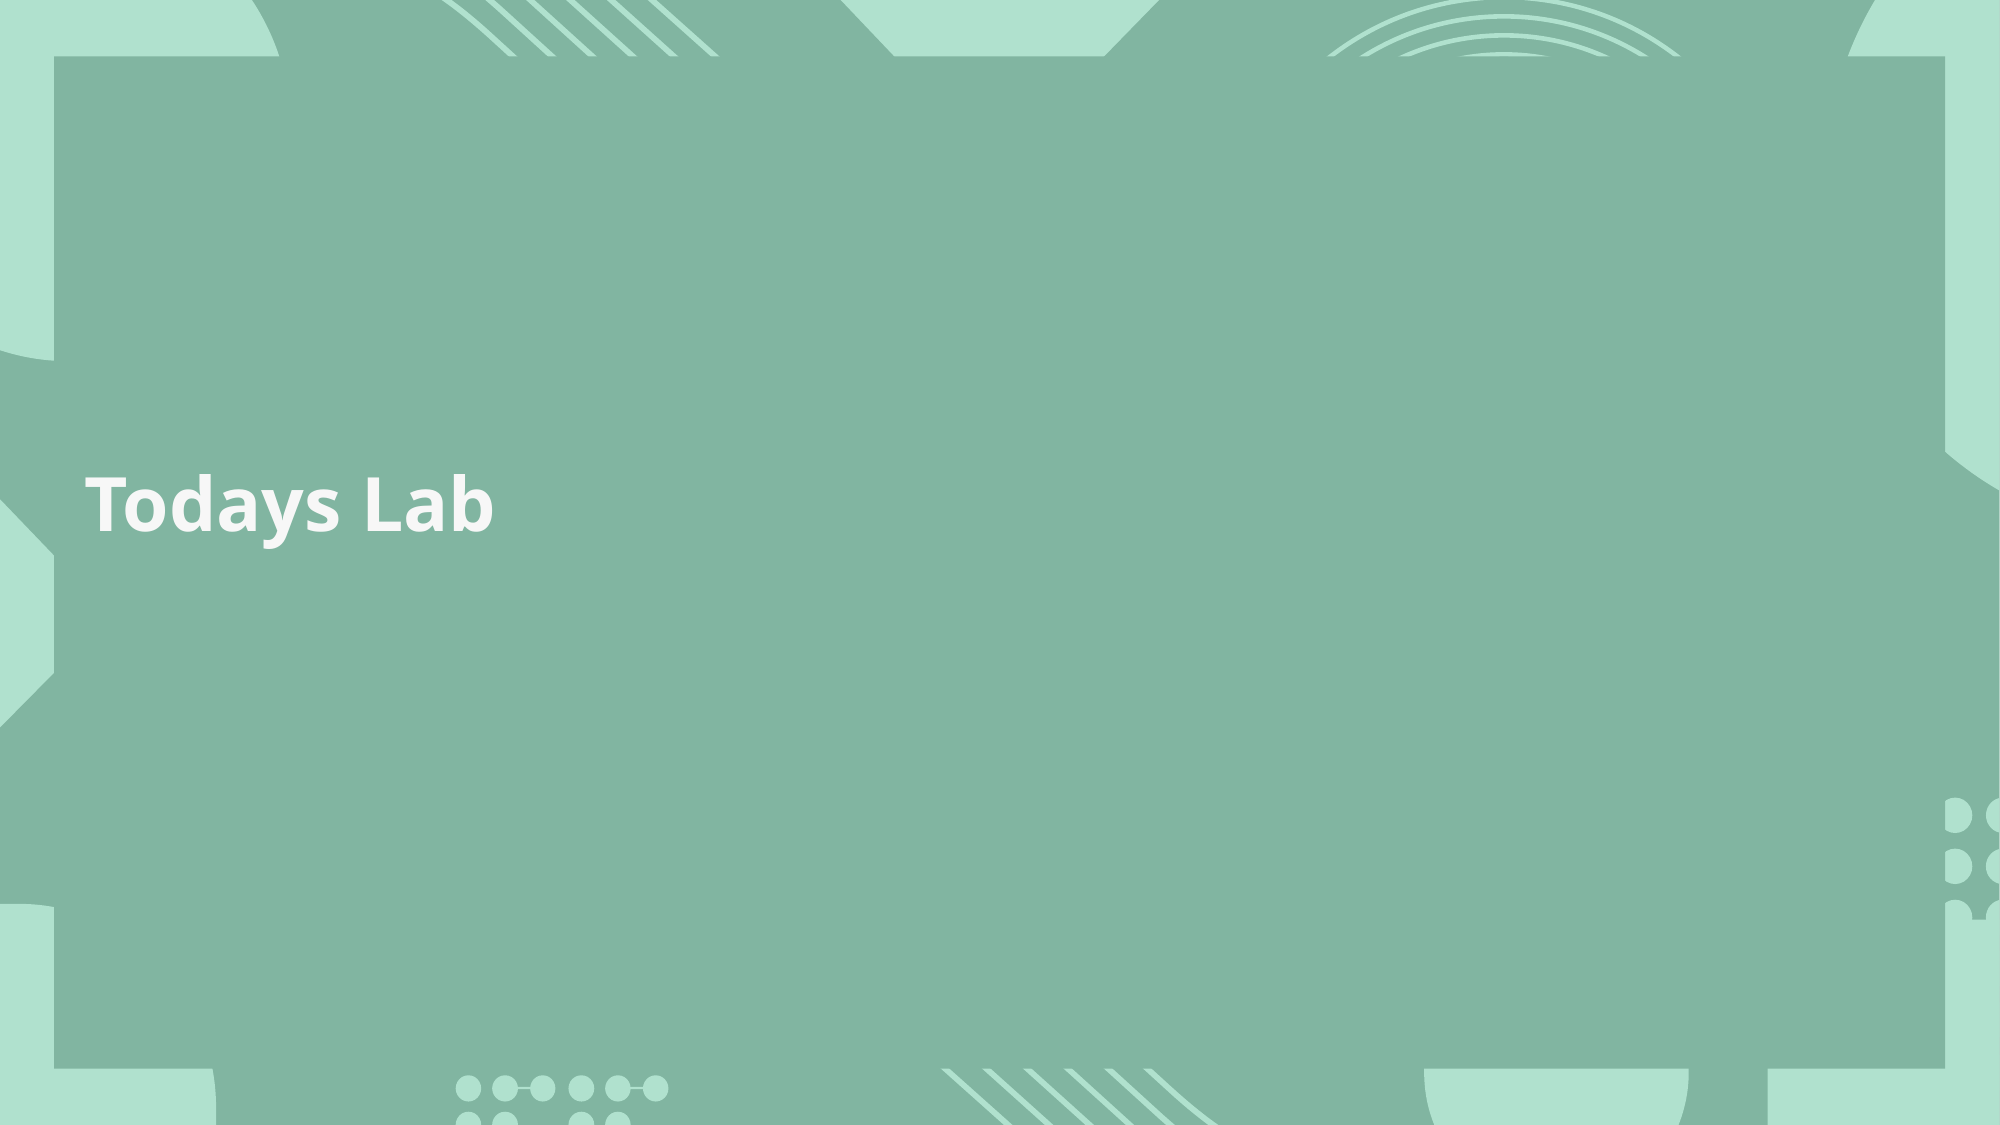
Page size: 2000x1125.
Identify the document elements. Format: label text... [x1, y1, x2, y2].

title Todays Lab [69, 328, 1412, 549]
